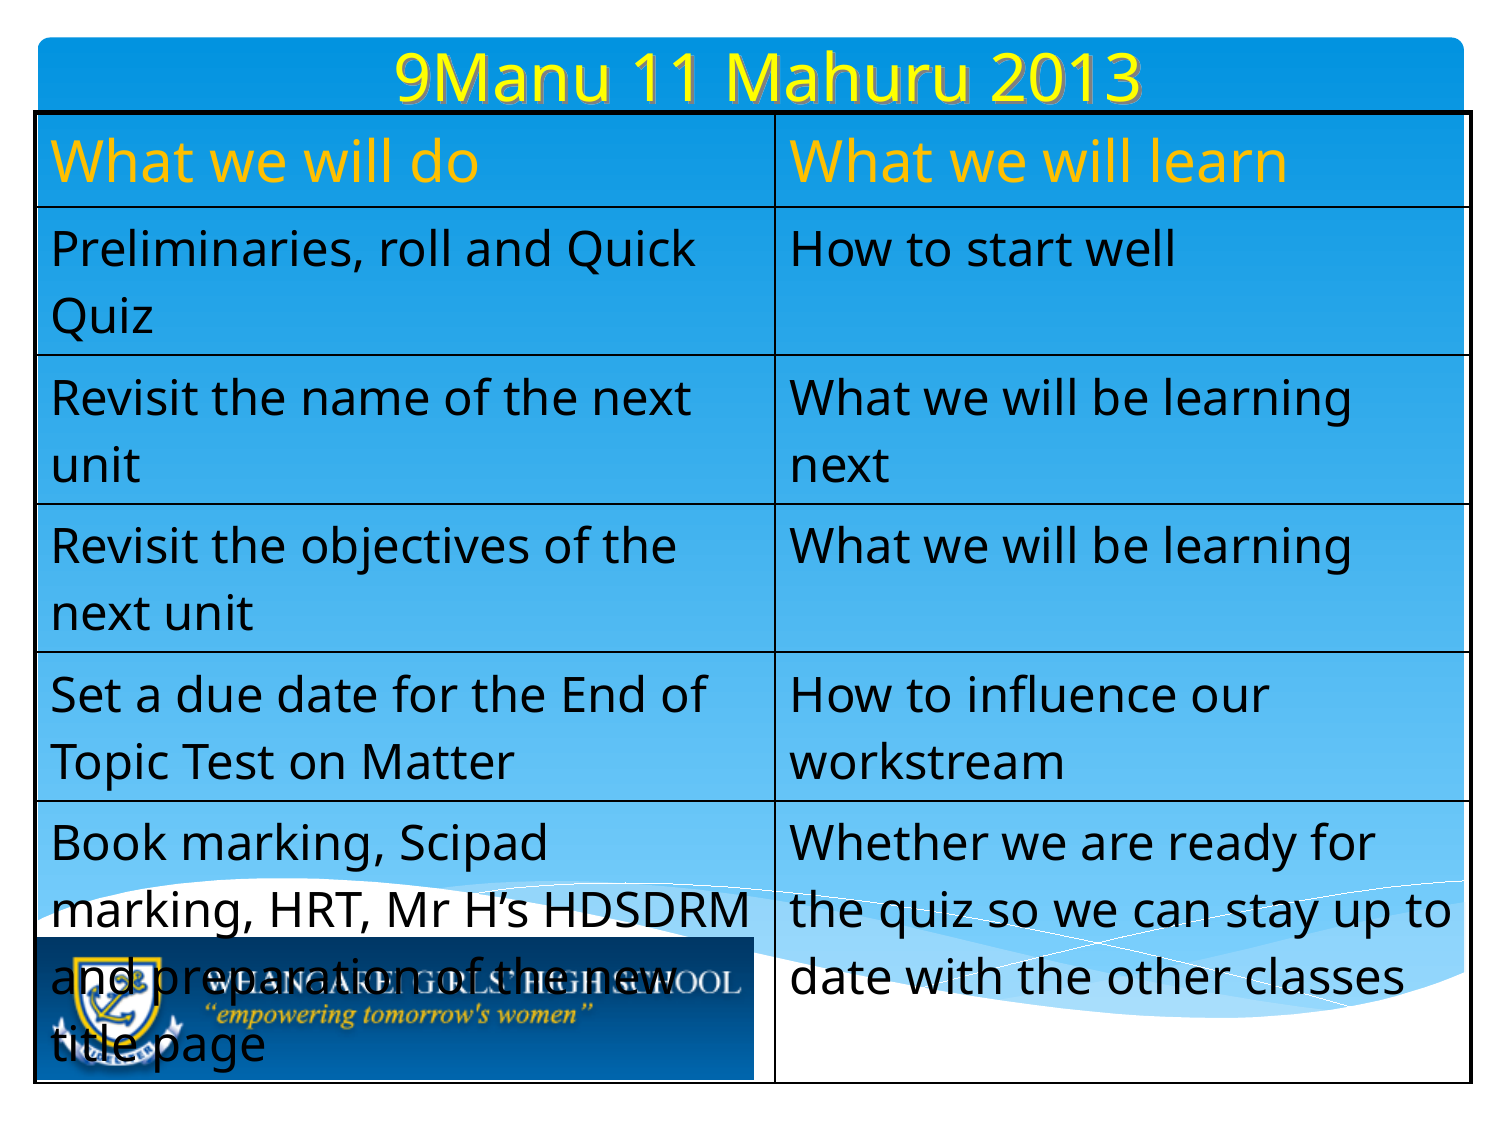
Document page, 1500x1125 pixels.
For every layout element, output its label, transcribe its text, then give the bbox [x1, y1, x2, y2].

text_box 9Manu 11 Mahuru 2013 [162, 24, 1375, 110]
table_cell What we will be learning next [776, 356, 1469, 503]
table_cell Preliminaries, roll and Quick Quiz [37, 208, 774, 354]
table_cell Revisit the name of the next unit [37, 356, 774, 503]
table_cell How to start well [776, 208, 1469, 354]
table_header What we will learn [776, 115, 1469, 206]
table_cell Set a due date for the End of Topic Test on Matter [37, 653, 774, 800]
table_cell Revisit the objectives of the next unit [37, 505, 774, 651]
table_cell What we will be learning [776, 505, 1469, 651]
picture [37, 937, 754, 1080]
table_header What we will do [37, 115, 774, 206]
table_cell How to influence our workstream [776, 653, 1469, 800]
table_cell Book marking, Scipad marking, HRT, Mr H’s HDSDRM and preparation of the new title page [37, 802, 774, 1082]
table_cell Whether we are ready for the quiz so we can stay up to date with the other classes [776, 802, 1469, 1082]
